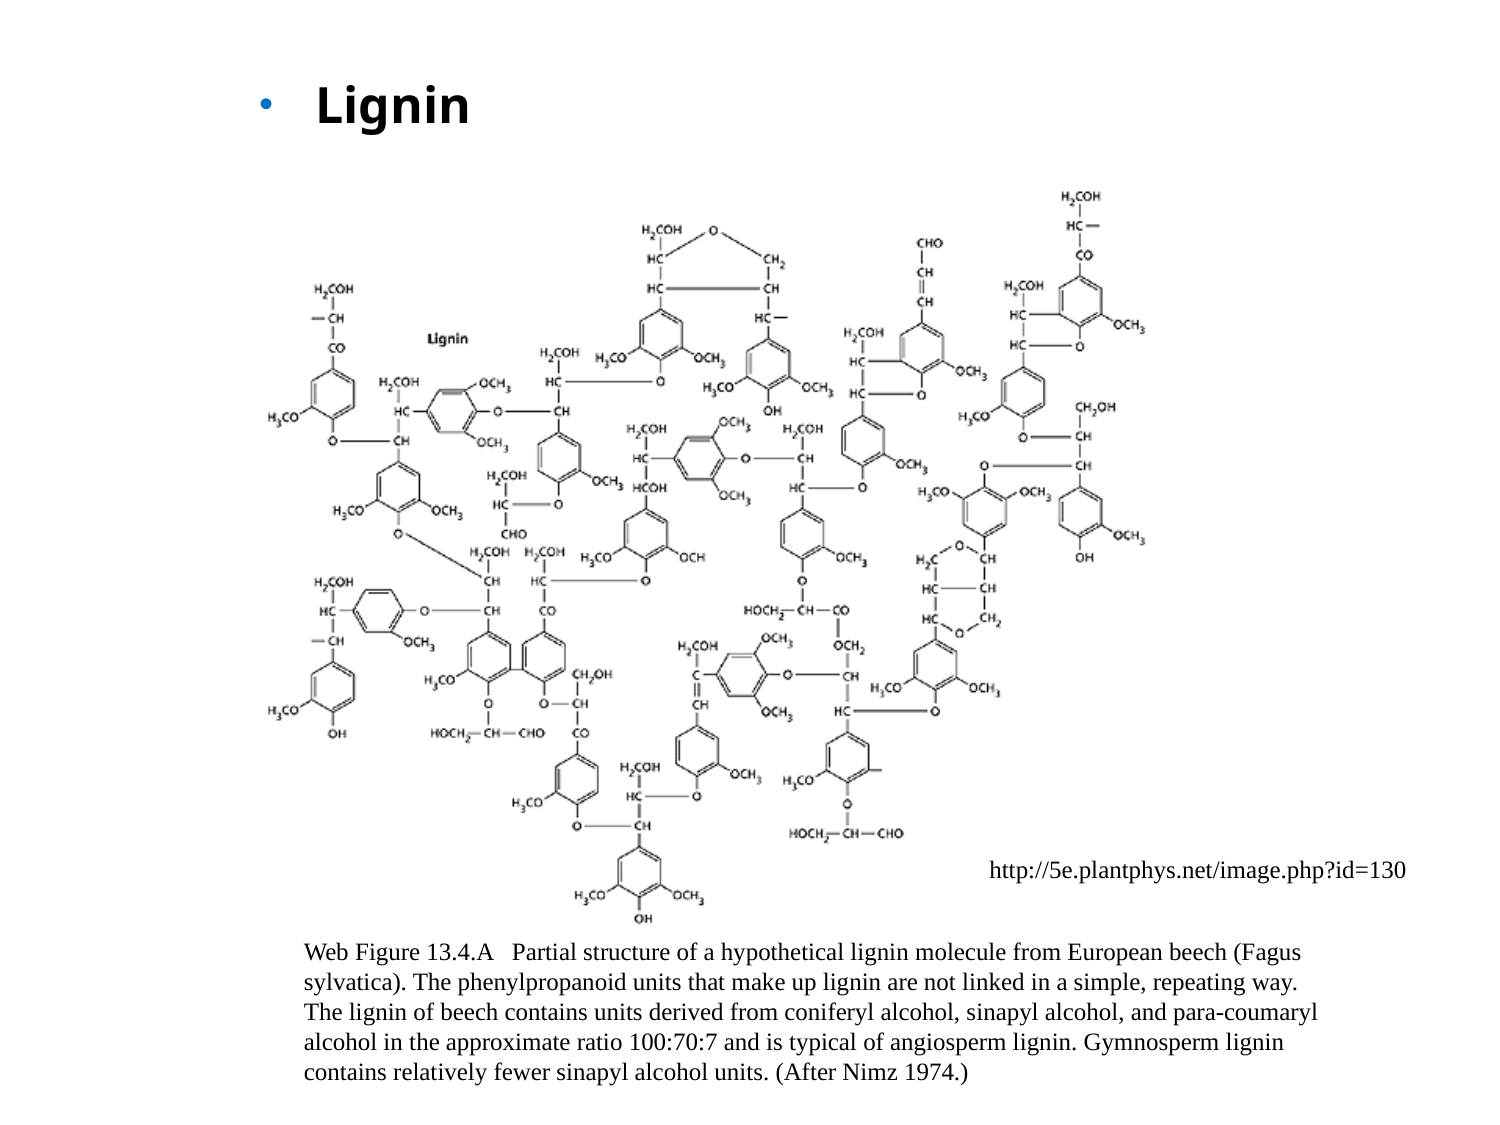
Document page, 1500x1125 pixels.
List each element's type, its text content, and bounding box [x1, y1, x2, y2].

text_box Web Figure 13.4.A Partial structure of a hypothetical lignin molecule from European beech (Fagus sylvatica). The phenylpropanoid units that make up lignin are not linked in a simple, repeating way. The lignin of beech contains units derived from coniferyl alcohol, sinapyl alcohol, and para-coumaryl alcohol in the approximate ratio 100:70:7 and is typical of angiosperm lignin. Gymnosperm lignin contains relatively fewer sinapyl alcohol units. (After Nimz 1974.) [289, 928, 1340, 1093]
text_box http://5e.plantphys.net/image.php?id=130 [1157, 846, 1422, 891]
picture [253, 184, 1153, 929]
text_box Lignin [74, 66, 1425, 1071]
